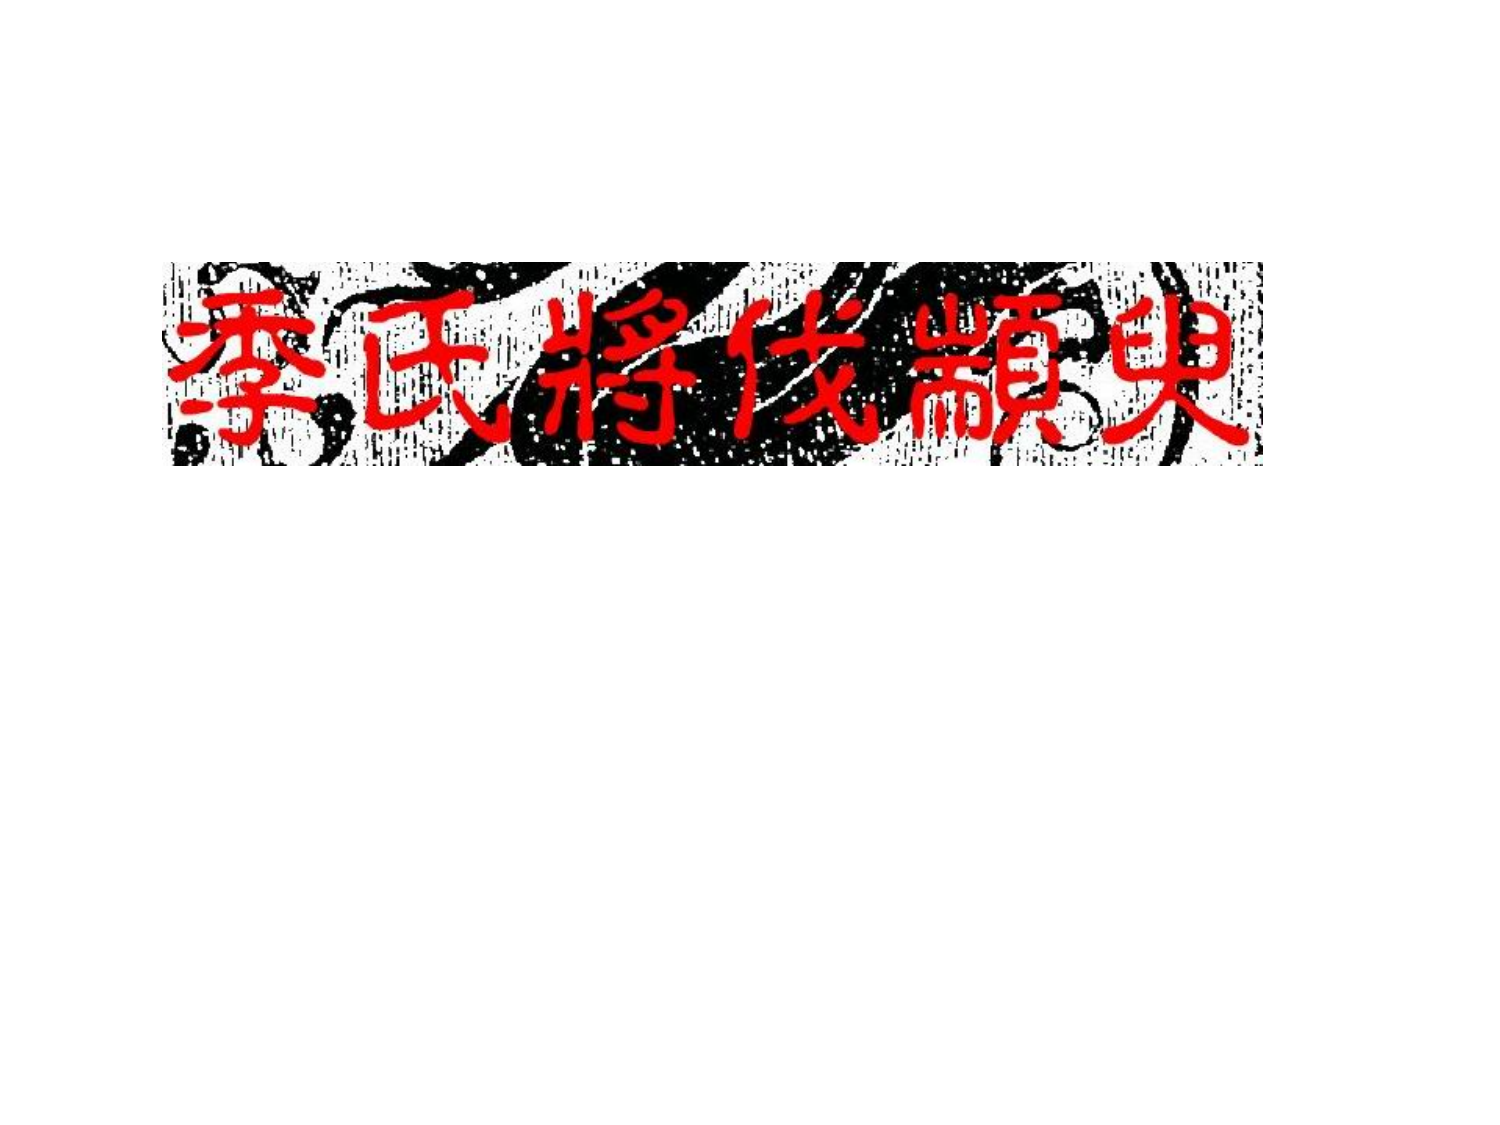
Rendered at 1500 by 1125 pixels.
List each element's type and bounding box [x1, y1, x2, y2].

picture [162, 262, 1263, 466]
